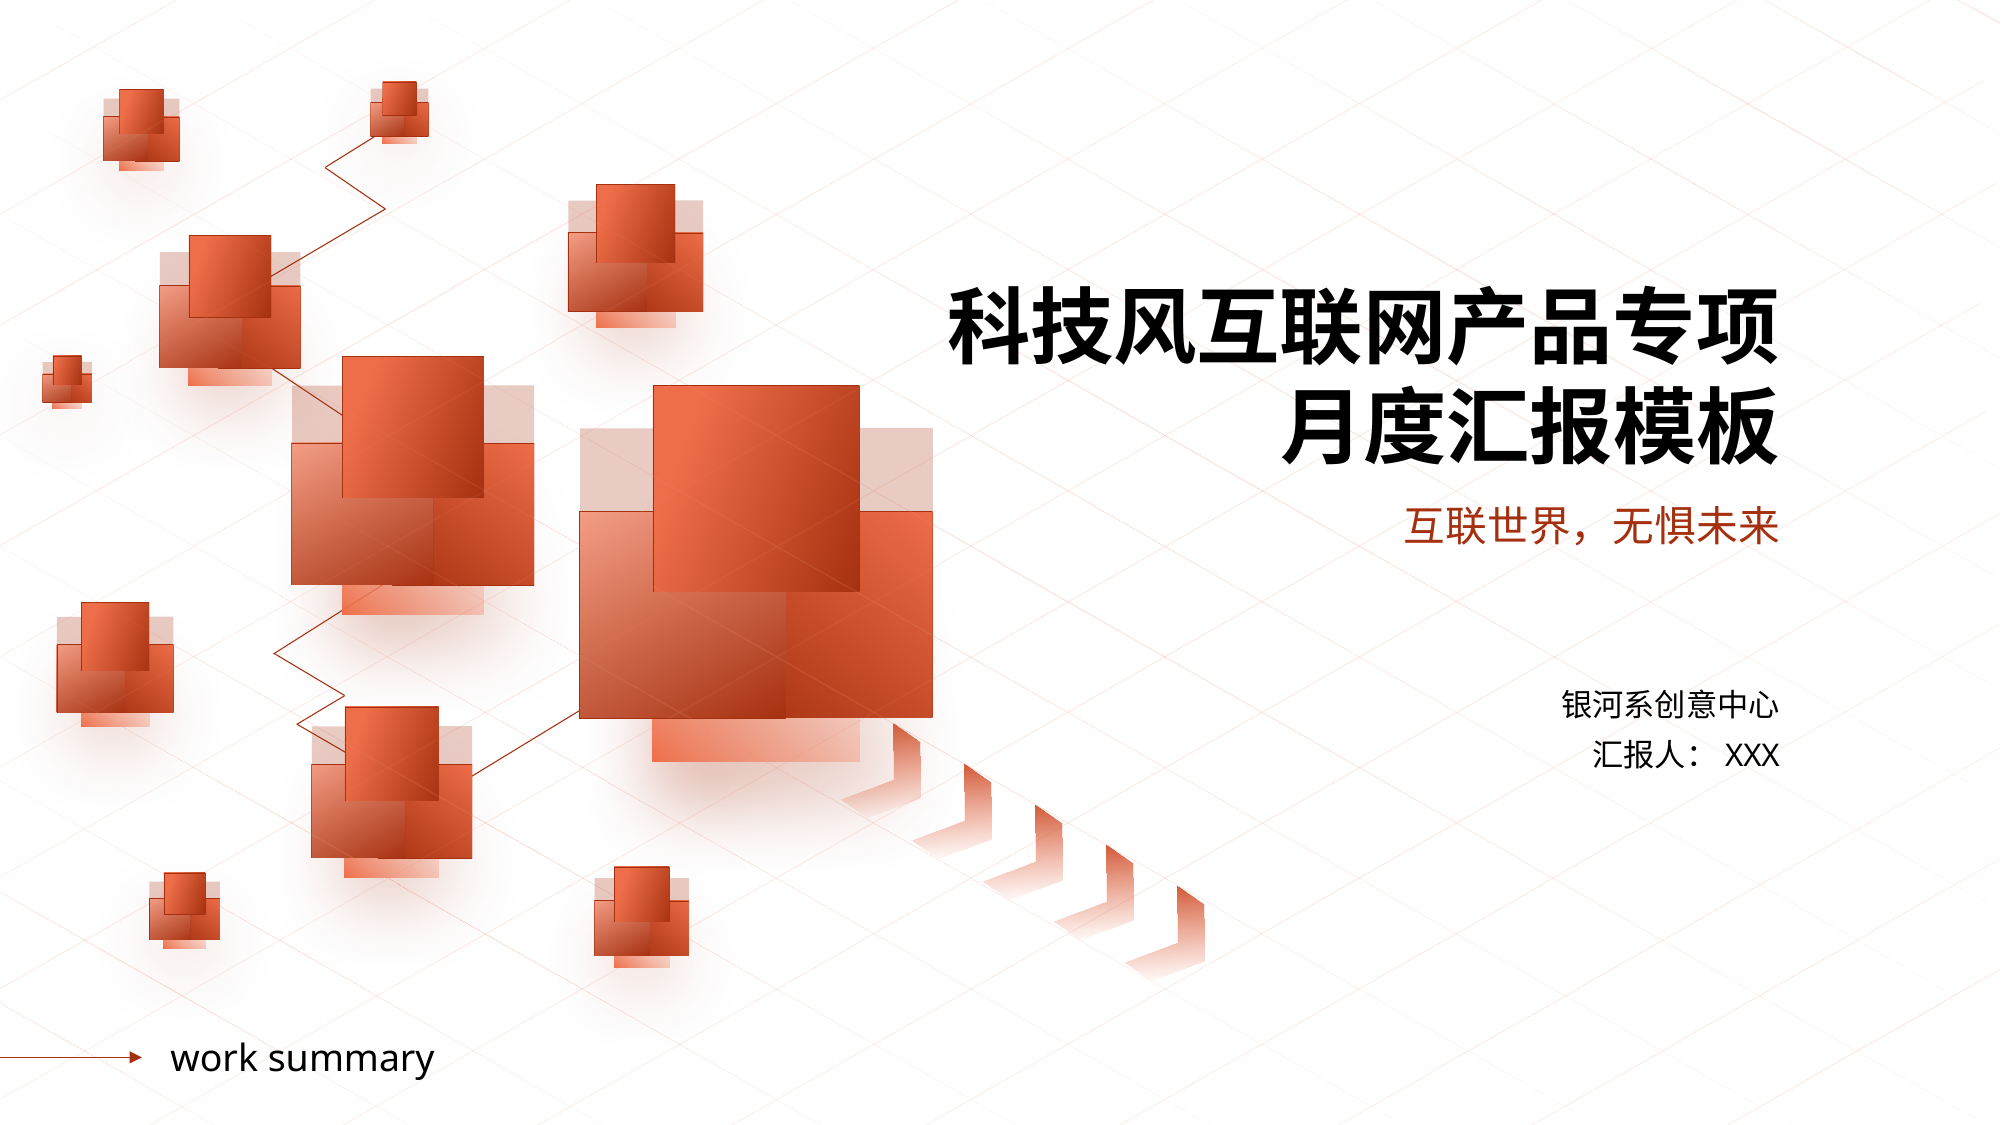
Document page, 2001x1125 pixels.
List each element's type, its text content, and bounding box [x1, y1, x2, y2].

list 银河系创意中心 [1373, 681, 1780, 731]
title 科技风互联网产品专项 月度汇报模板 [830, 257, 1780, 491]
subtitle 互联世界，无惧未来 [1241, 498, 1780, 559]
list 汇报人：XXX [1301, 736, 1780, 777]
